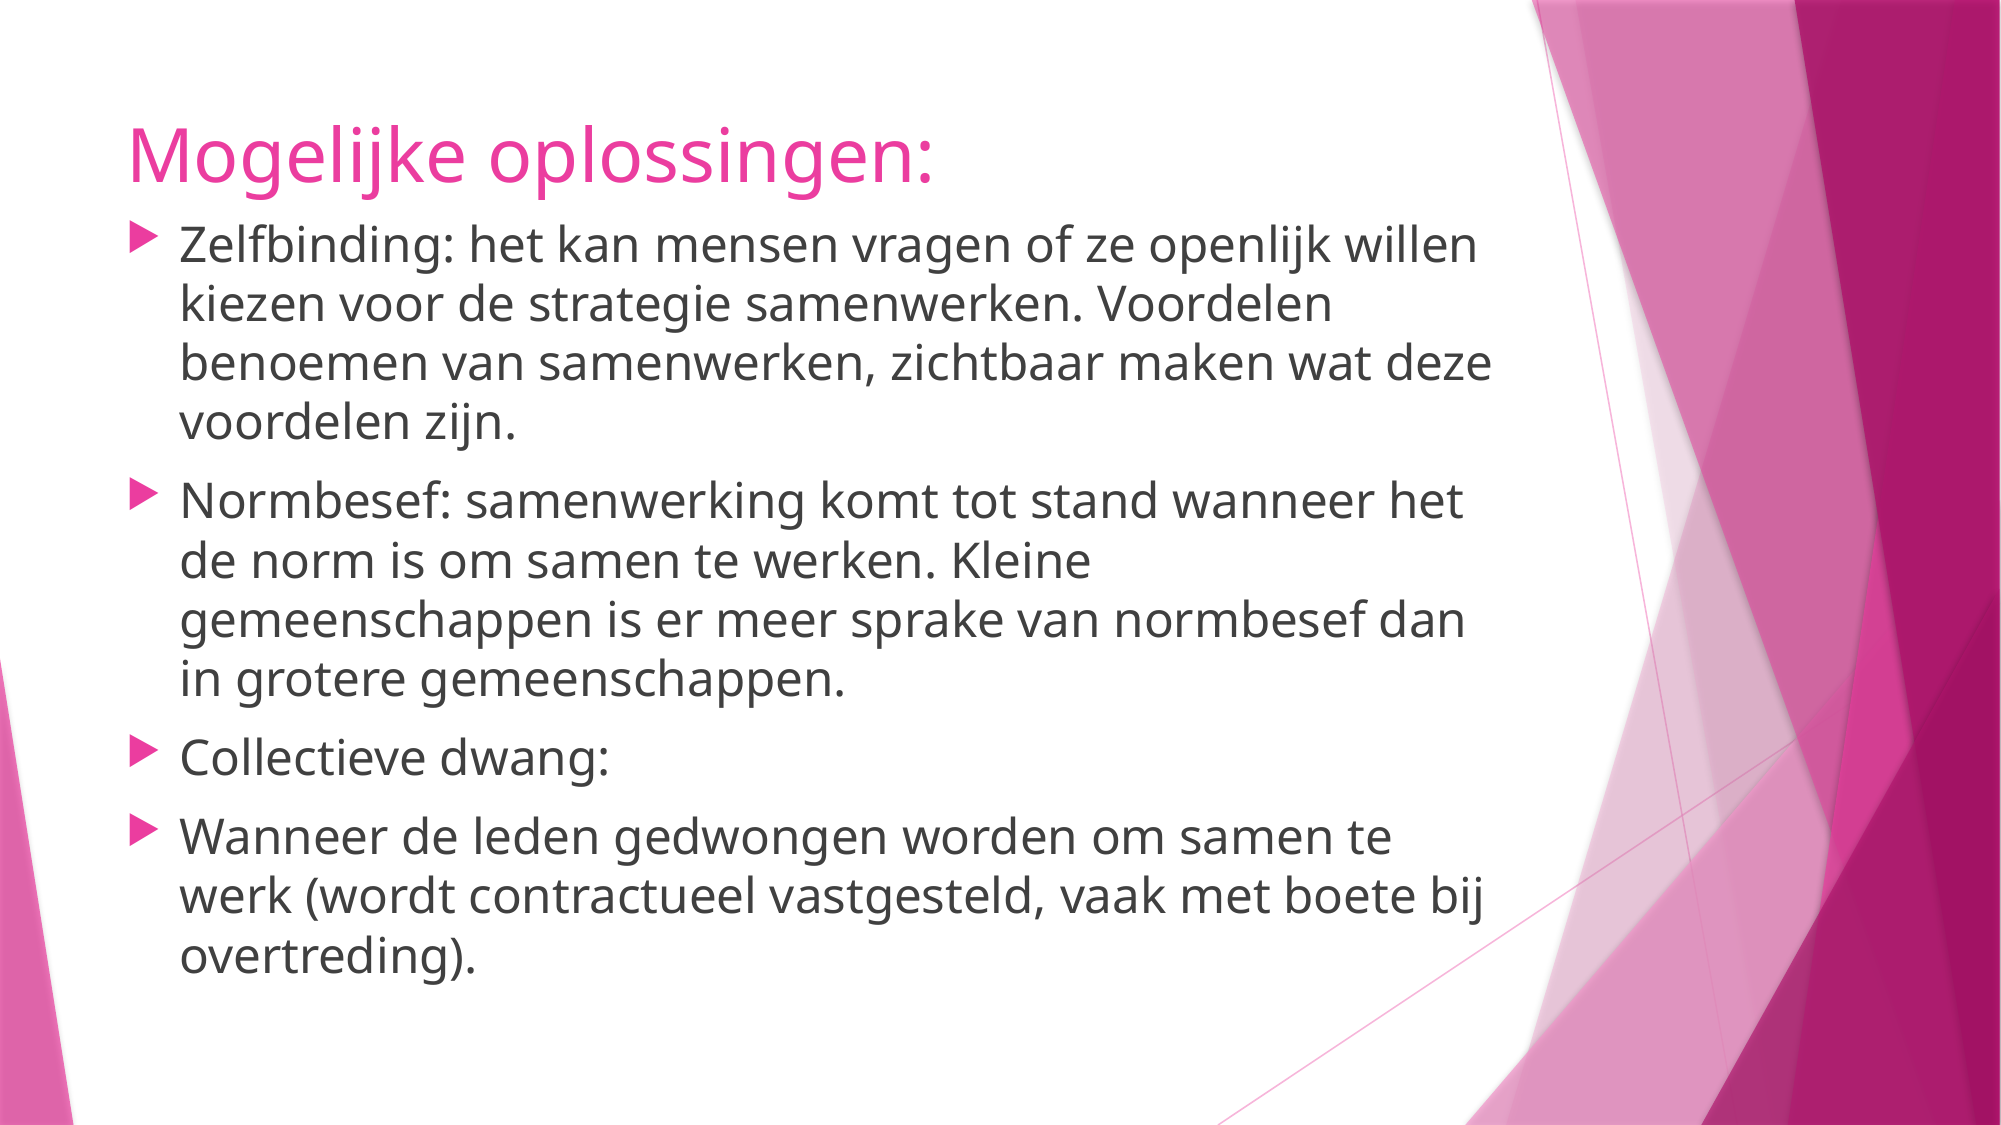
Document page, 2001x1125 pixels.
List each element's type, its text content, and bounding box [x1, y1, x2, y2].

title Mogelijke oplossingen: [111, 99, 1522, 205]
list Zelfbinding: het kan mensen vragen of ze openlijk willen kiezen voor de strategie samenwerken. Voordelen benoemen van samenwerken, zichtbaar maken wat deze voordelen zijn. Normbesef: samenwerking komt tot stand wanneer het de norm is om samen te werken. Kleine gemeenschappen is er meer sprake van normbesef dan in grotere gemeenschappen. Collectieve dwang: Wanneer de leden gedwongen worden om samen te werk (wordt contractueel vastgesteld, vaak met boete bij overtreding). [111, 205, 1522, 992]
